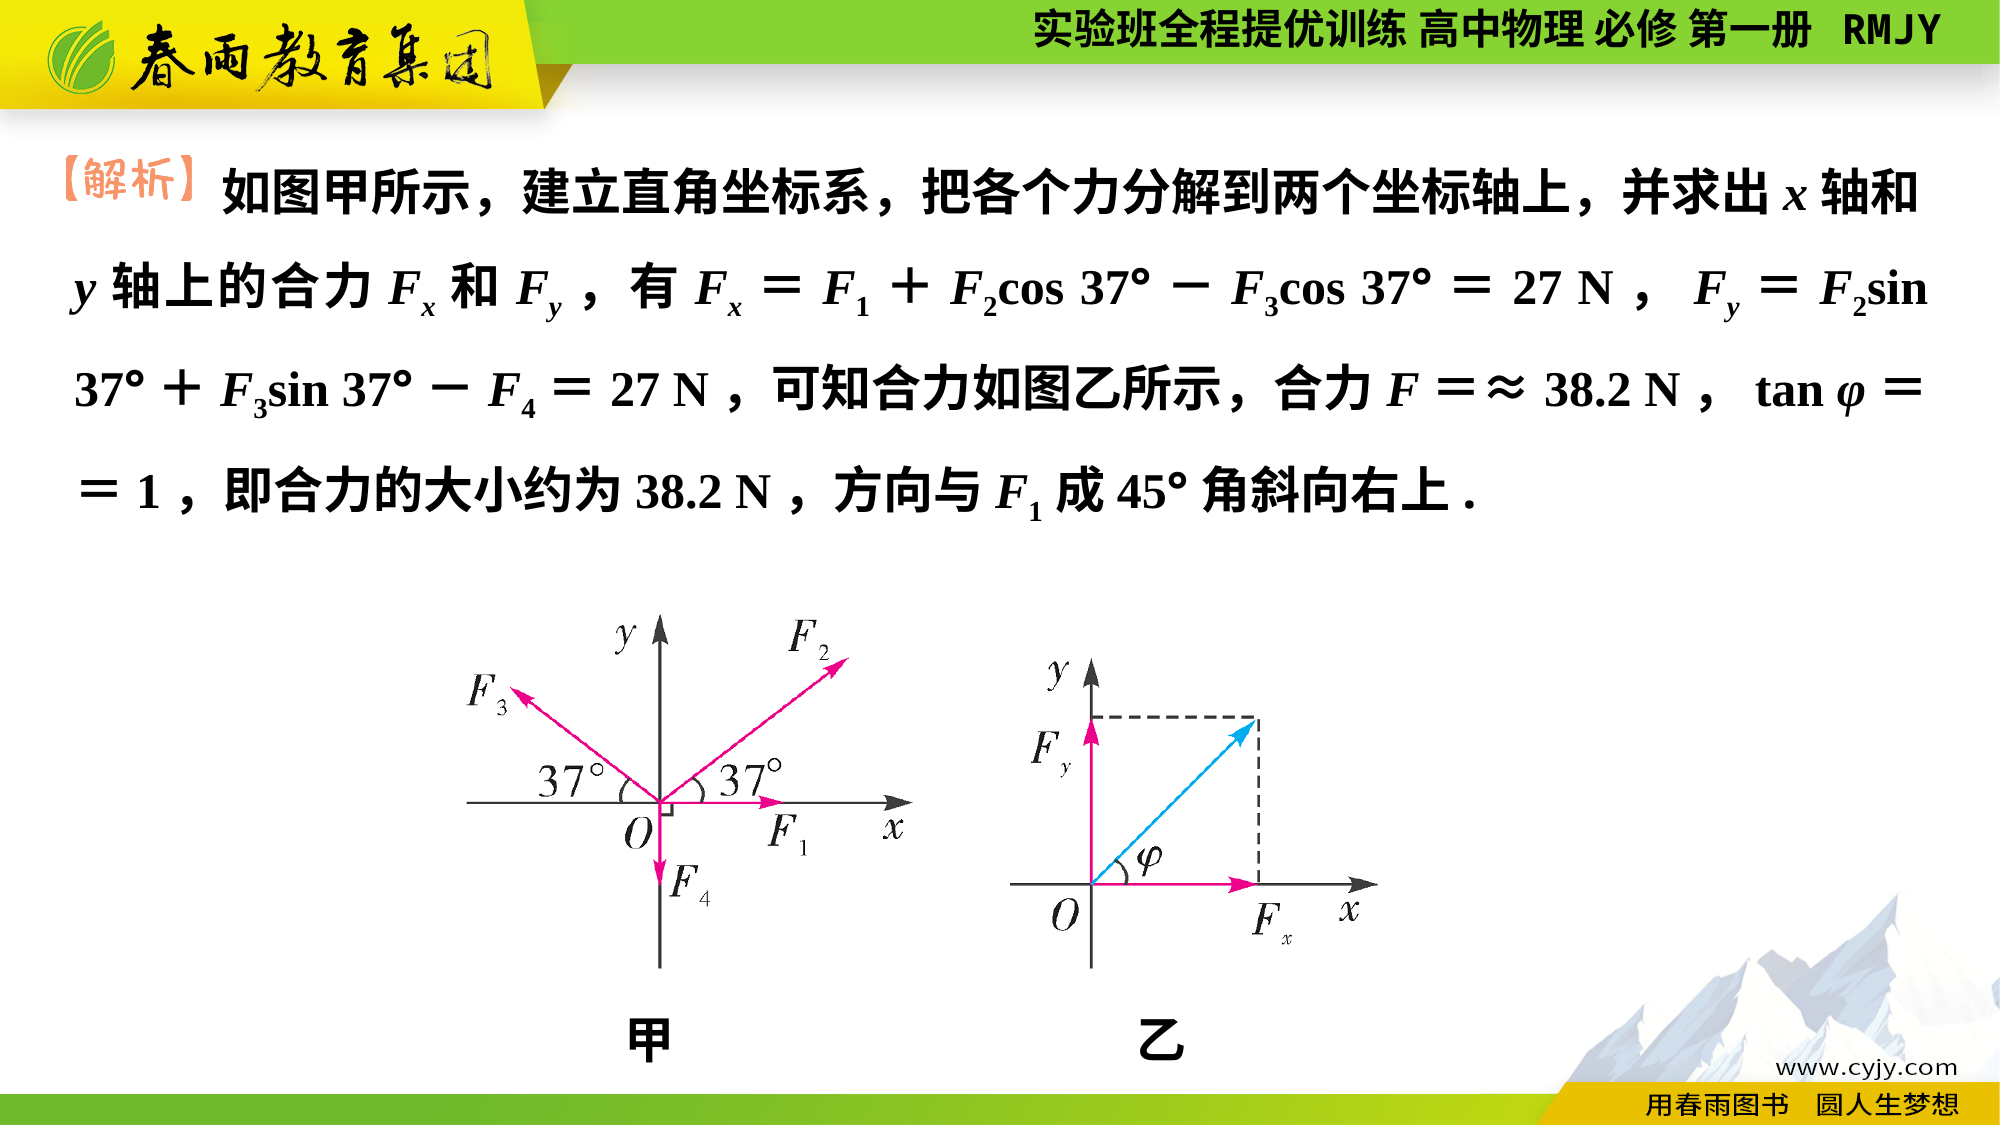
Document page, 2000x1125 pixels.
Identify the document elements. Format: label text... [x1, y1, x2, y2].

picture [0, 0, 2000, 1125]
text_box 甲 乙 [610, 977, 1366, 1076]
